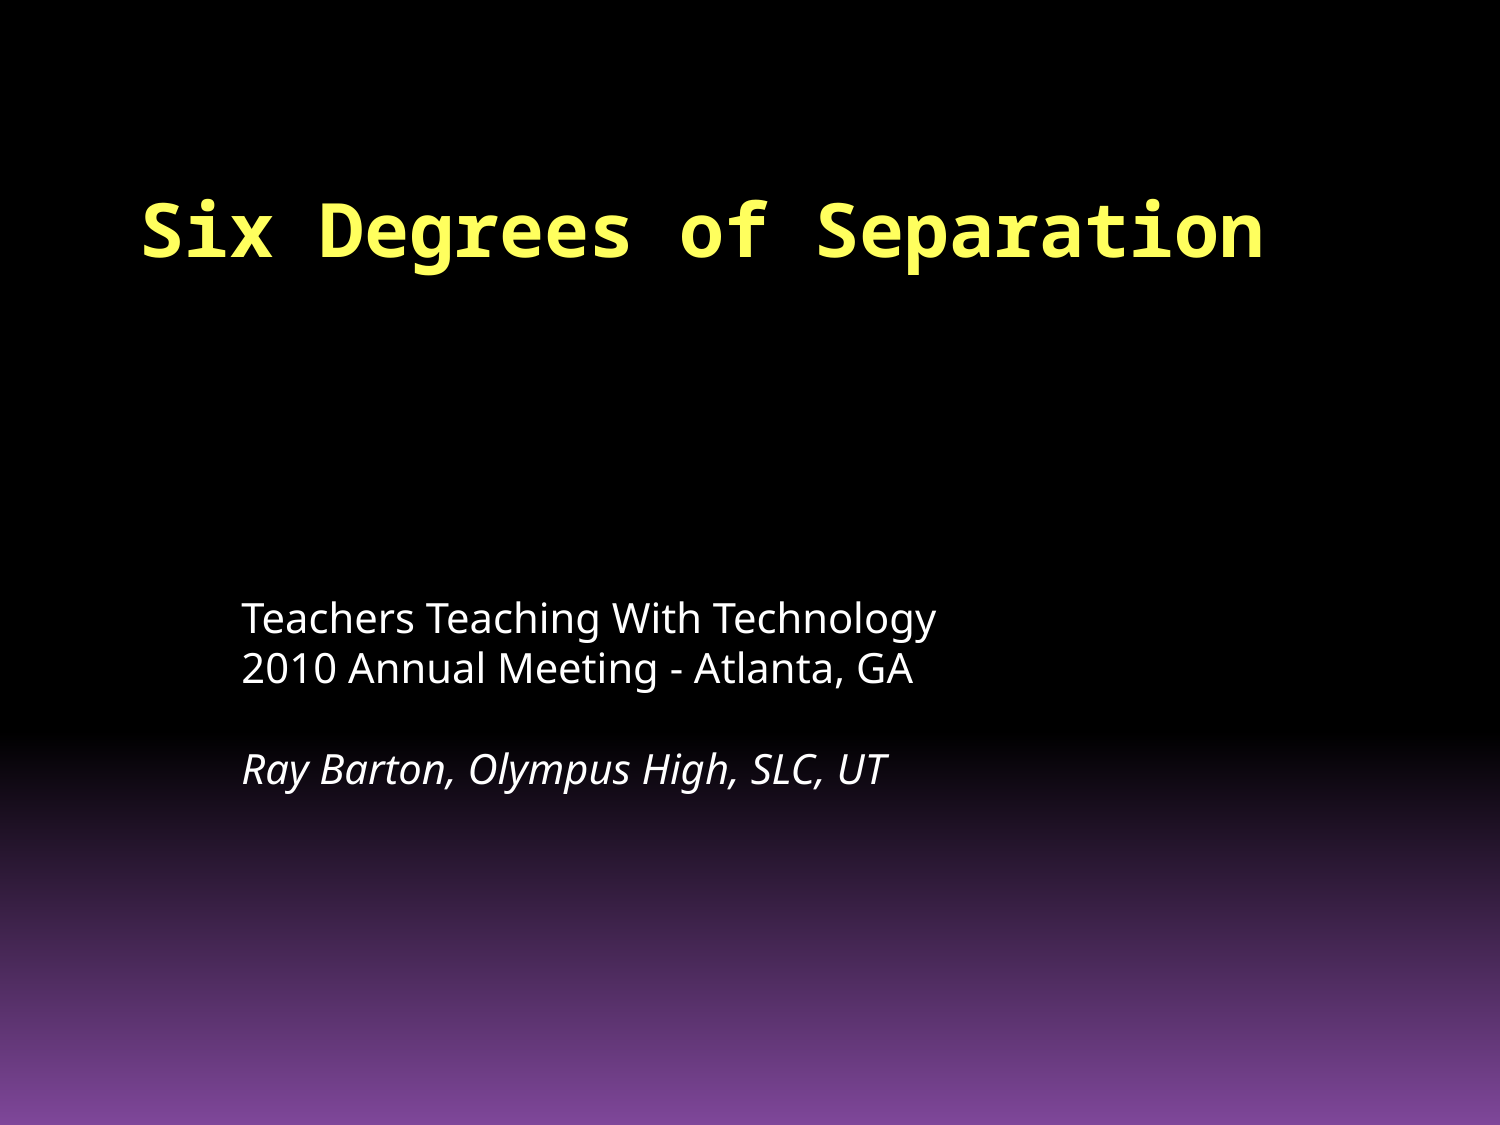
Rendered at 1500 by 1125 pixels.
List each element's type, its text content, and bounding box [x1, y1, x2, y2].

subtitle Teachers Teaching With Technology 2010 Annual Meeting - Atlanta, GA Ray Barton, Olympus High, SLC, UT [225, 512, 1275, 800]
title Six Degrees of Separation [125, 174, 1400, 417]
